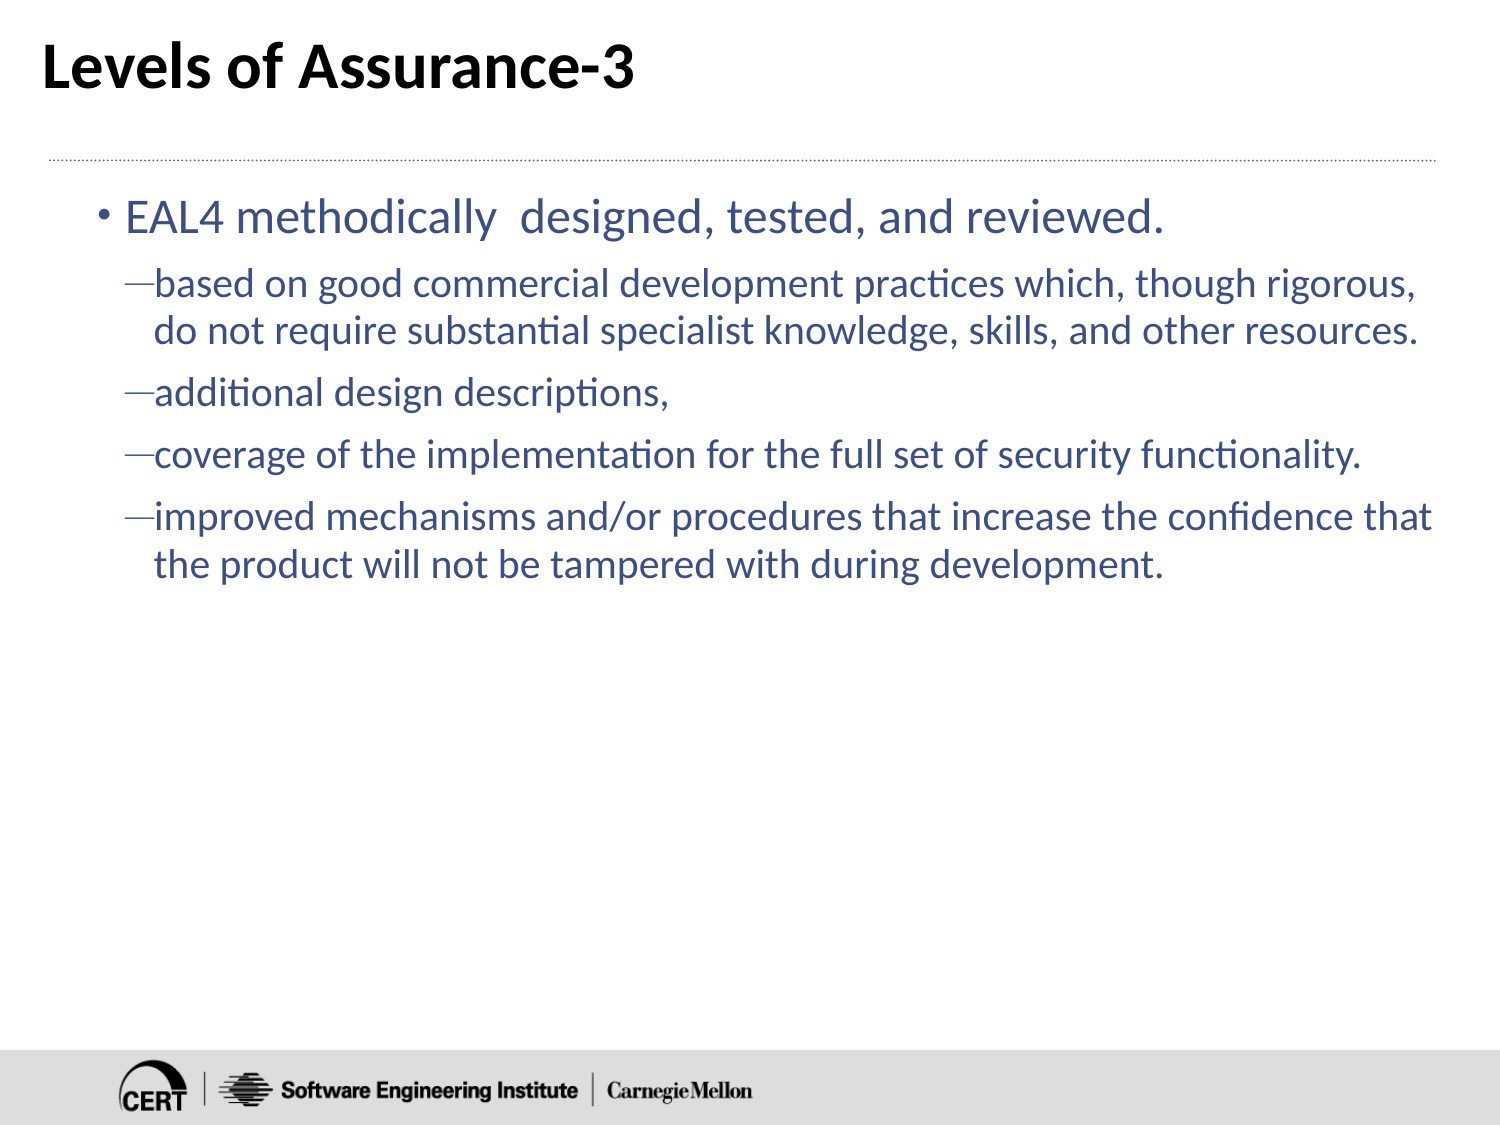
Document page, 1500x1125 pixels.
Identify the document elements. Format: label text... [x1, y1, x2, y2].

picture [102, 1056, 765, 1117]
list EAL4 methodically designed, tested, and reviewed. based on good commercial development practices which, though rigorous, do not require substantial specialist knowledge, skills, and other resources. additional design descriptions, coverage of the implementation for the full set of security functionality. improved mechanisms and/or procedures that increase the confidence that the product will not be tampered with during development. [49, 187, 1438, 1001]
title Levels of Assurance-3 [42, 37, 1434, 155]
